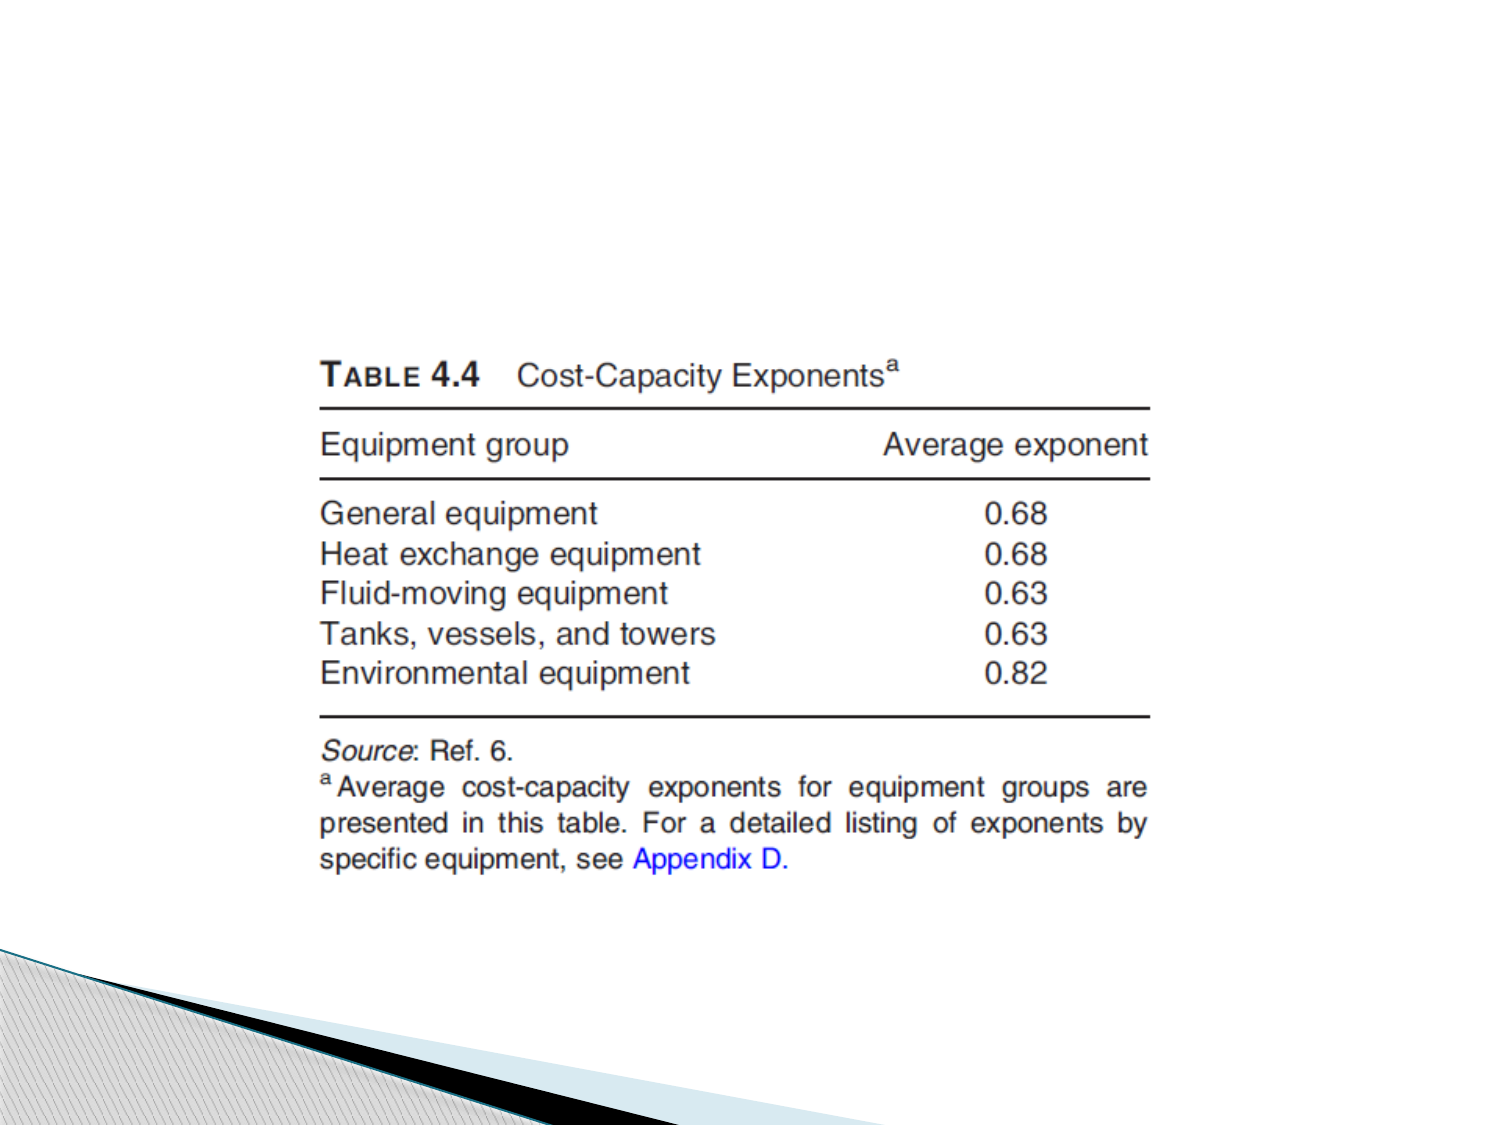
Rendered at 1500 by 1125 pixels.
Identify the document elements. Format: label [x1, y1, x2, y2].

list [287, 342, 1213, 886]
